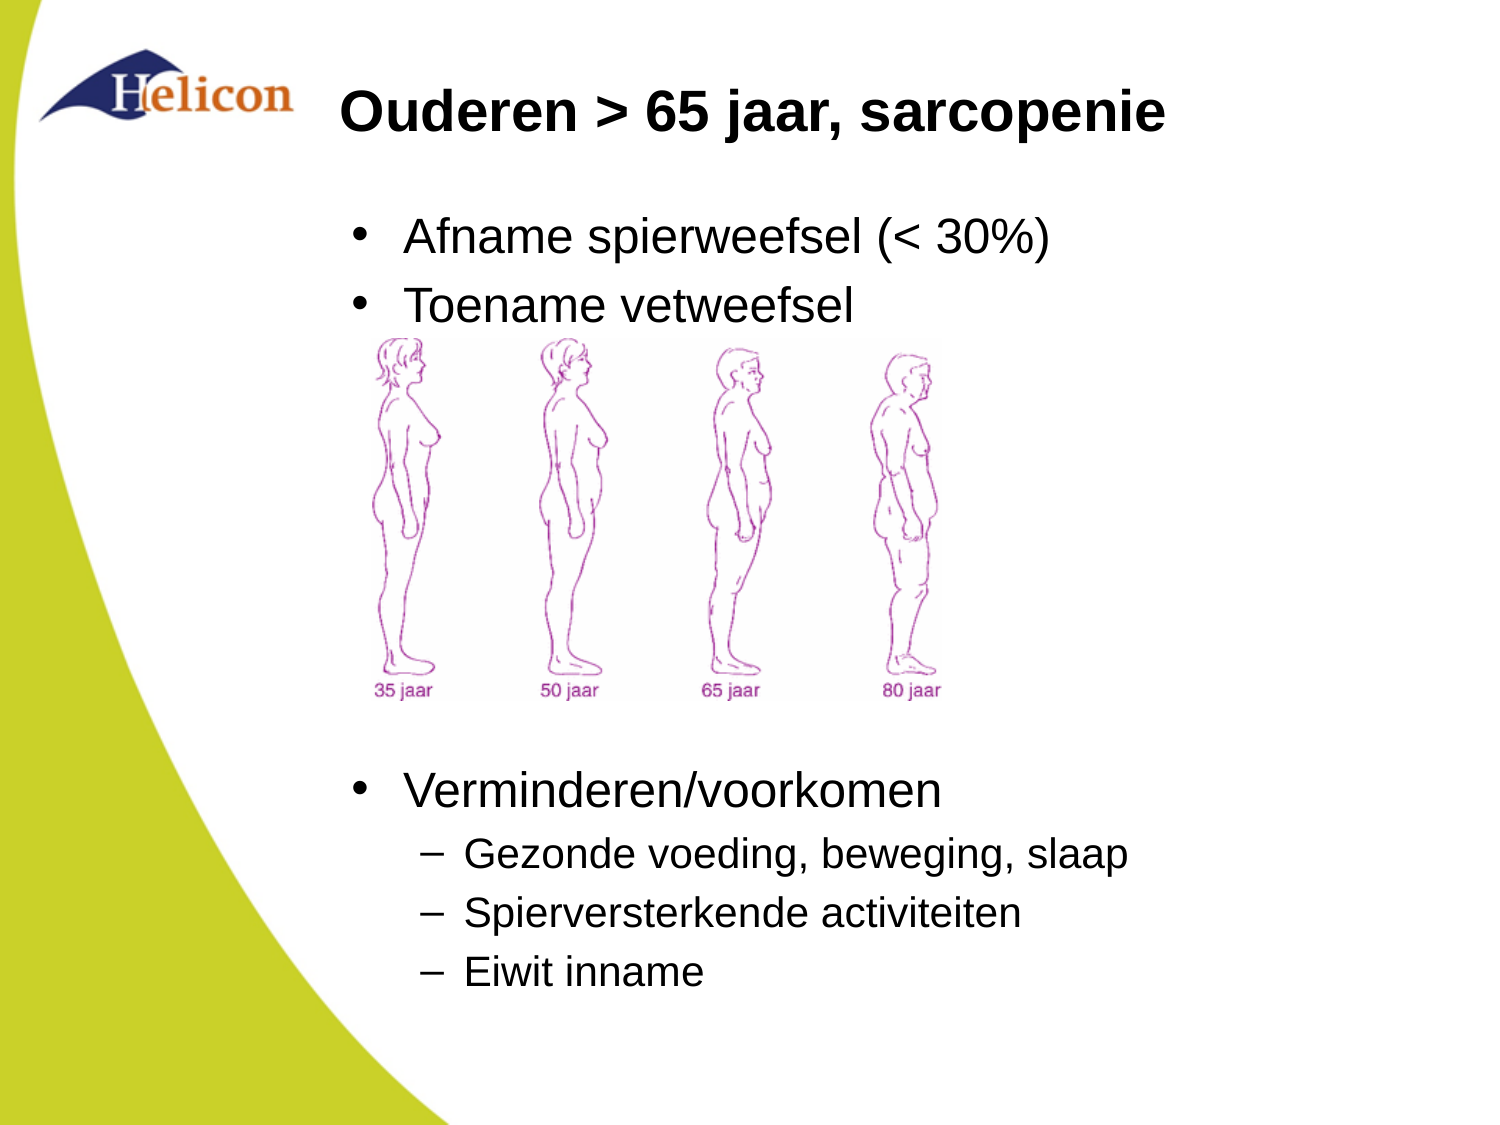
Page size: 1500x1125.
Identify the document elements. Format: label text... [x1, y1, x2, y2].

title Ouderen > 65 jaar, sarcopenie [324, 54, 1415, 161]
list Afname spierweefsel (< 30%) Toename vetweefsel Verminderen/voorkomen Gezonde voeding, beweging, slaap Spierversterkende activiteiten Eiwit inname [336, 196, 1425, 1005]
picture [0, 0, 1500, 1125]
